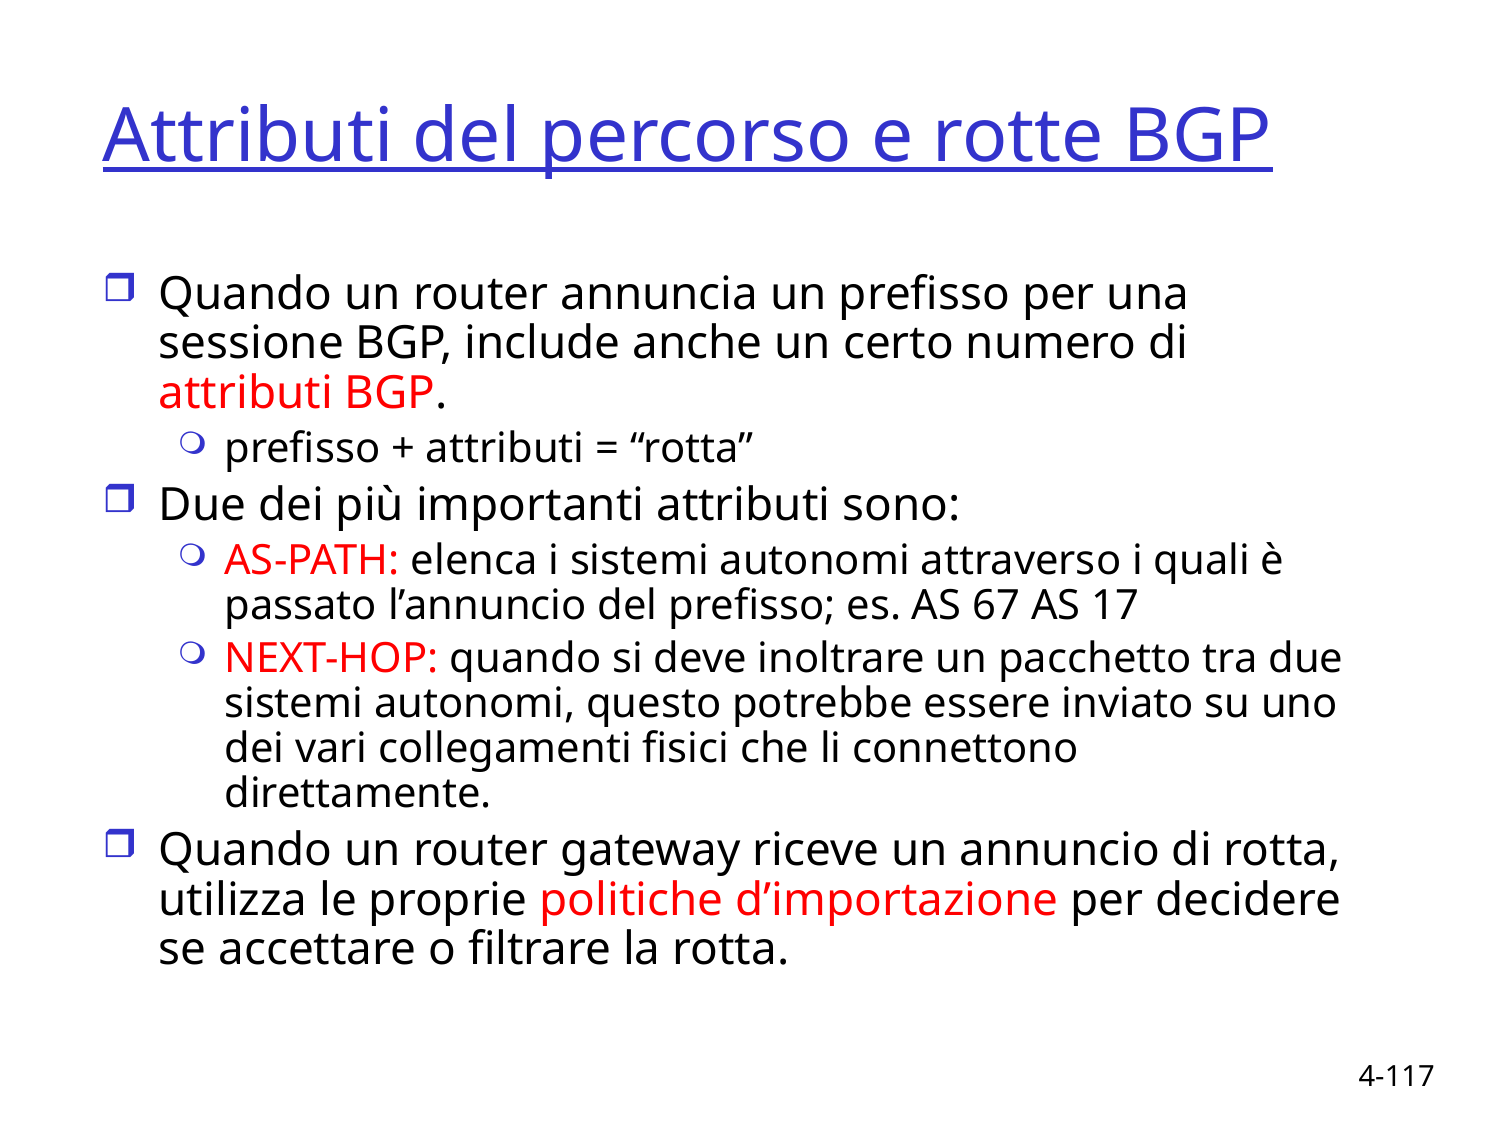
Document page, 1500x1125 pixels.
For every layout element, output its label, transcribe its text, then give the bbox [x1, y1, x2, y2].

list Quando un router annuncia un prefisso per una sessione BGP, include anche un certo numero di attributi BGP. prefisso + attributi = “rotta” Due dei più importanti attributi sono: AS-PATH: elenca i sistemi autonomi attraverso i quali è passato l’annuncio del prefisso; es. AS 67 AS 17 NEXT-HOP: quando si deve inoltrare un pacchetto tra due sistemi autonomi, questo potrebbe essere inviato su uno dei vari collegamenti fisici che li connettono direttamente. Quando un router gateway riceve un annuncio di rotta, utilizza le proprie politiche d’importazione per decidere se accettare o filtrare la rotta. [87, 262, 1363, 1026]
title Attributi del percorso e rotte BGP [87, 37, 1363, 226]
slide_number 4-117 [1338, 1049, 1451, 1125]
